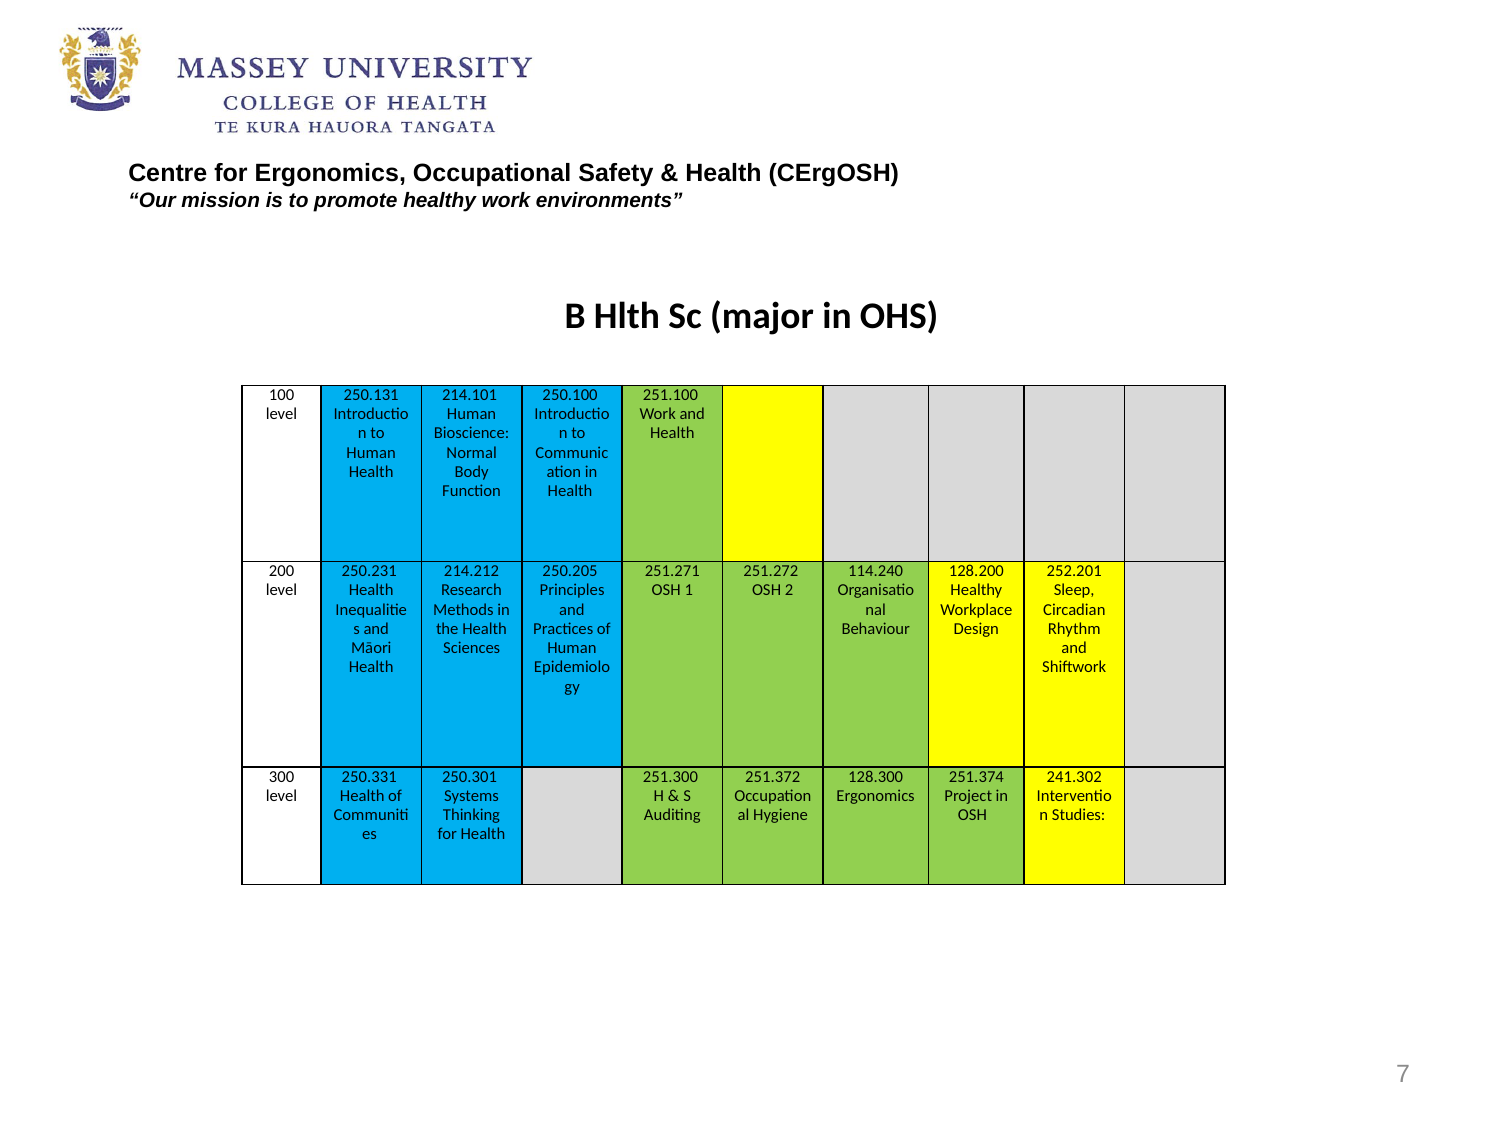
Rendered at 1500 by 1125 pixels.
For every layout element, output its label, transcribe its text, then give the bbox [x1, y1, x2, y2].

table_header 100 level [243, 386, 320, 561]
table_header [1125, 386, 1224, 561]
table_cell [523, 768, 621, 884]
table_cell 300 level [243, 768, 320, 884]
table_header [1025, 386, 1124, 561]
table_cell 241.302 Intervention Studies: [1025, 768, 1124, 884]
table_cell 128.300 Ergonomics [824, 768, 928, 884]
table_cell 251.372 Occupational Hygiene [723, 768, 822, 884]
table_header 250.131 Introduction to Human Health [322, 386, 421, 561]
table_cell 251.300 H & S Auditing [623, 768, 722, 884]
table_cell 214.212 Research Methods in the Health Sciences [422, 562, 521, 766]
table_header [723, 386, 822, 561]
table_cell 128.200 Healthy Workplace Design [929, 562, 1023, 766]
table_cell 252.201 Sleep, Circadian Rhythm and Shiftwork [1025, 562, 1124, 766]
table_cell 200 level [243, 562, 320, 766]
table_cell 251.272 OSH 2 [723, 562, 822, 766]
table_cell [1125, 768, 1224, 884]
table_cell [1125, 562, 1224, 766]
table_cell 250.331 Health of Communities [322, 768, 421, 884]
table_header [929, 386, 1023, 561]
table_cell 250.205 Principles and Practices of Human Epidemiology [523, 562, 621, 766]
table_cell 251.374 Project in OSH [929, 768, 1023, 884]
table_header 250.100 Introduction to Communication in Health [523, 386, 621, 561]
slide_number 7 [1074, 1042, 1425, 1103]
table_cell 250.231 Health Inequalities and Māori Health [322, 562, 421, 766]
table_header 251.100 Work and Health [623, 386, 722, 561]
table_header [824, 386, 928, 561]
title B Hlth Sc (major in OHS) [76, 220, 1427, 408]
table_cell 250.301 Systems Thinking for Health [422, 768, 521, 884]
table_cell 251.271 OSH 1 [623, 562, 722, 766]
table_cell 114.240 Organisational Behaviour [824, 562, 928, 766]
table_header 214.101 Human Bioscience: Normal Body Function [422, 386, 521, 561]
